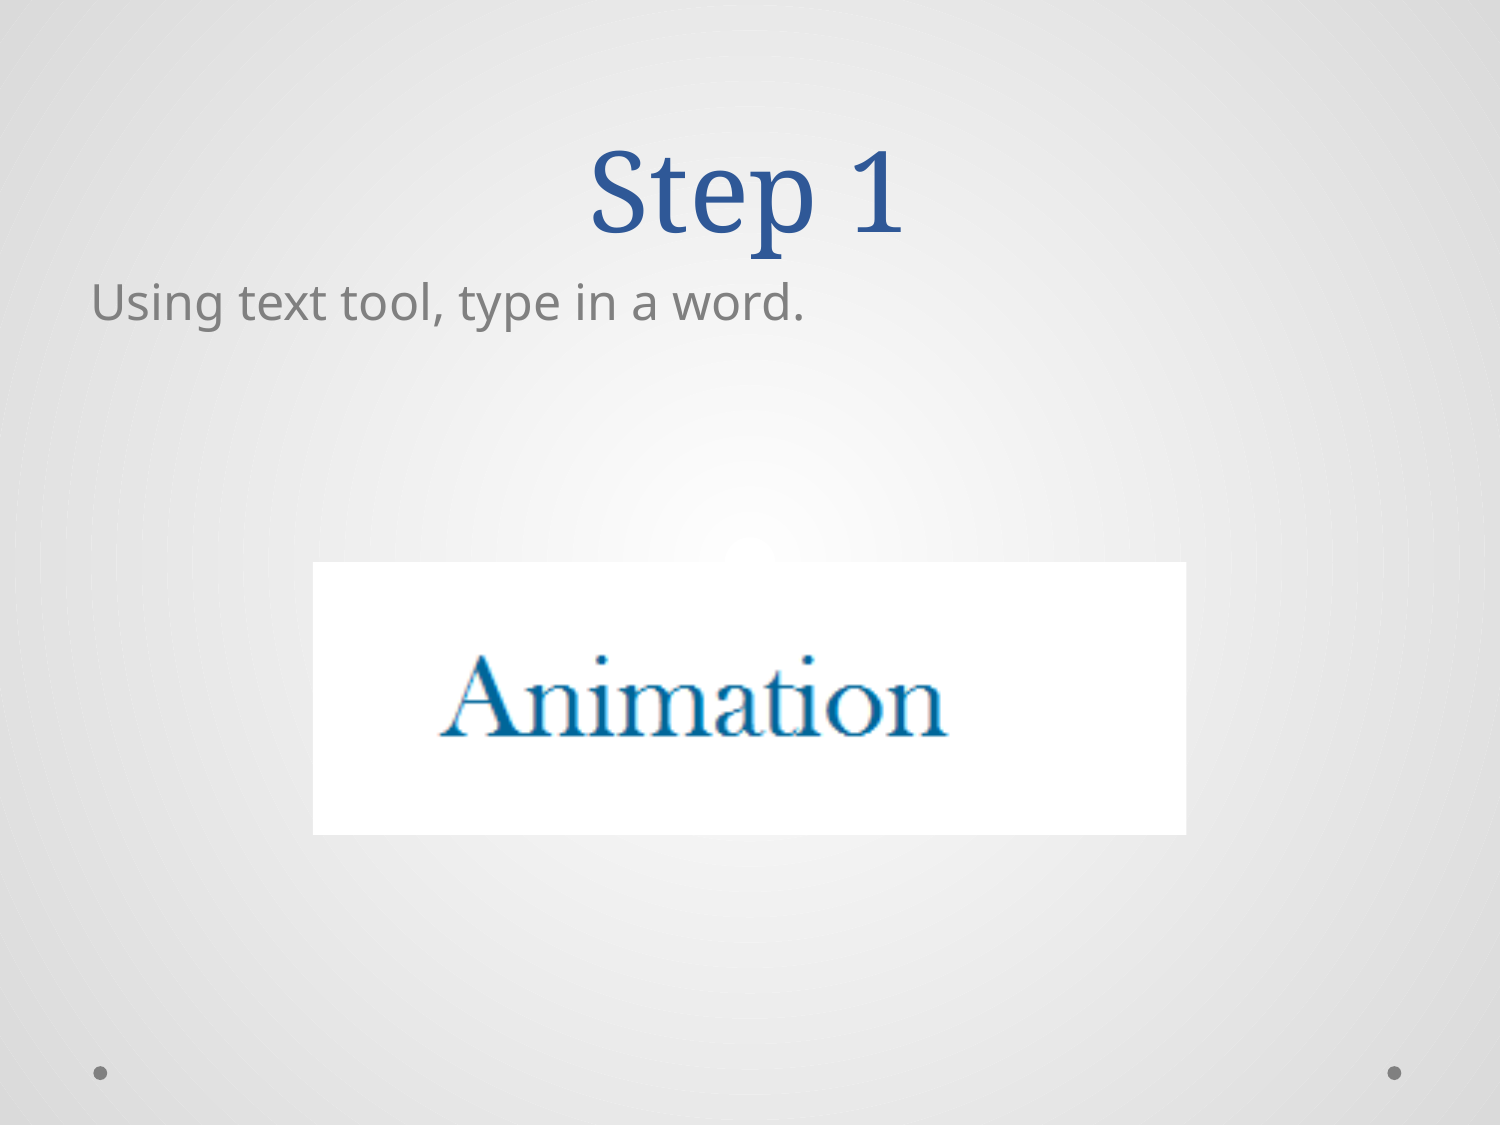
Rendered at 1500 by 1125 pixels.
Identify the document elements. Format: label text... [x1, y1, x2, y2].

picture [312, 562, 1187, 835]
title Step 1 [75, 0, 1425, 262]
list Using text tool, type in a word. [75, 262, 1425, 1005]
